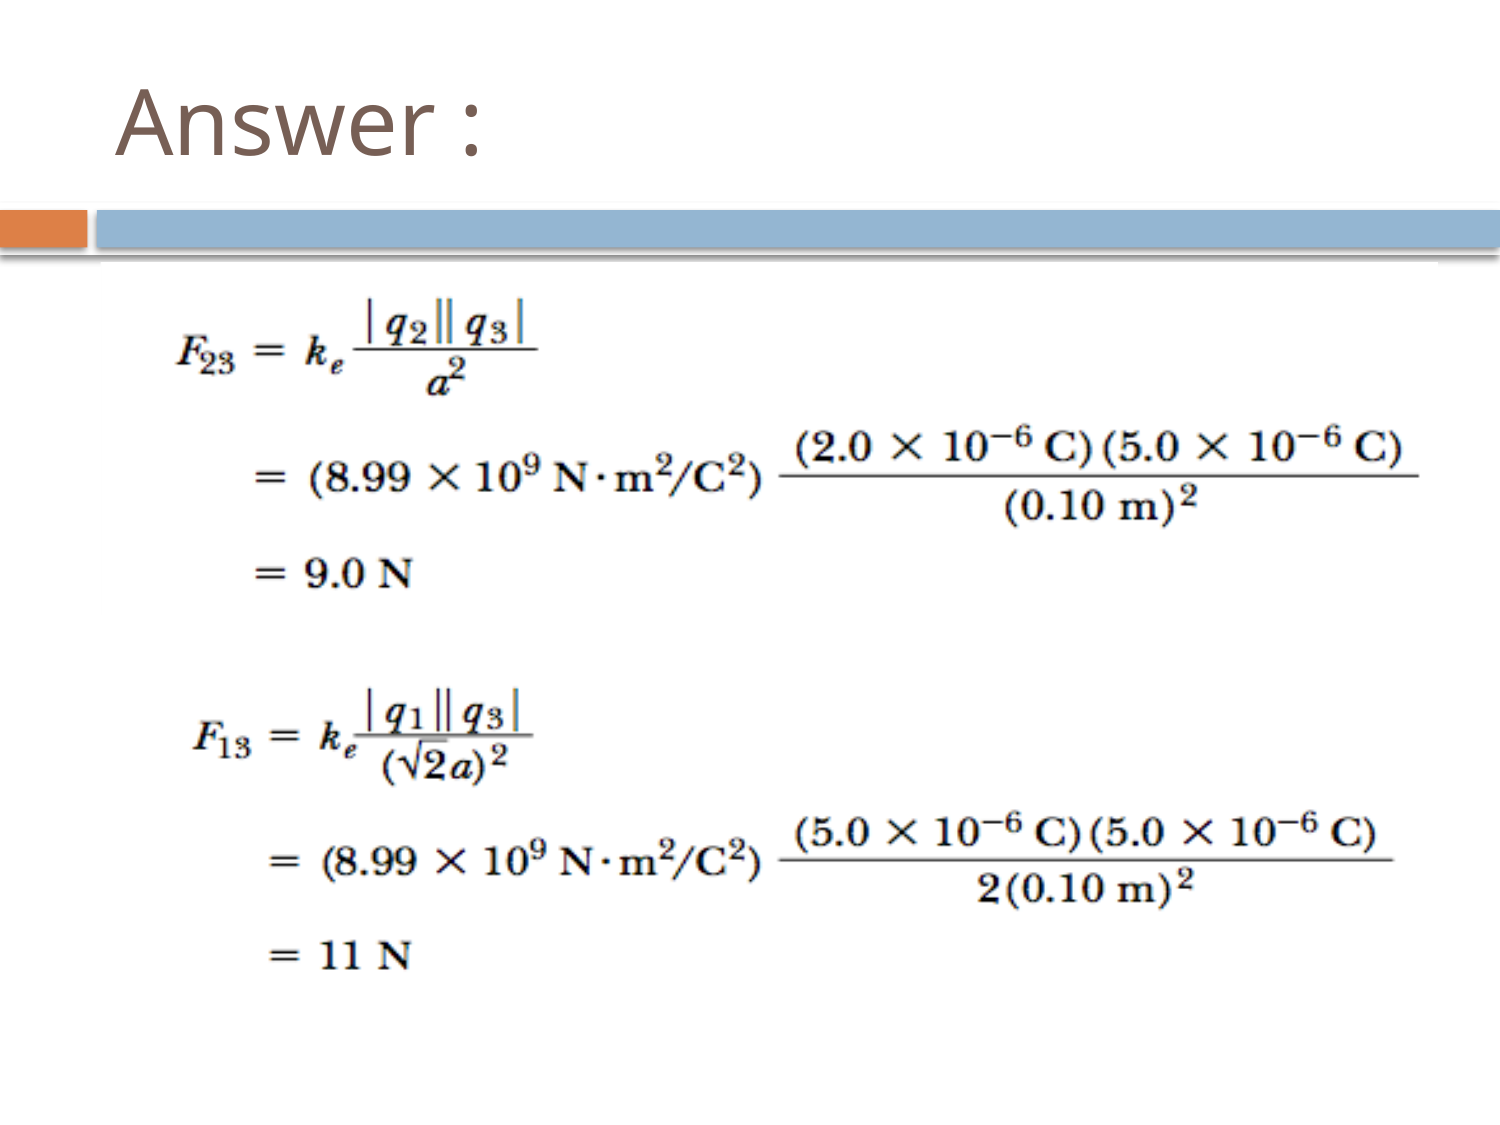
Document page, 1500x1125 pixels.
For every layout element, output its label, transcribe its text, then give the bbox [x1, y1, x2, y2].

title Answer : [100, 37, 1438, 200]
picture [185, 659, 1416, 1017]
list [100, 262, 1439, 615]
